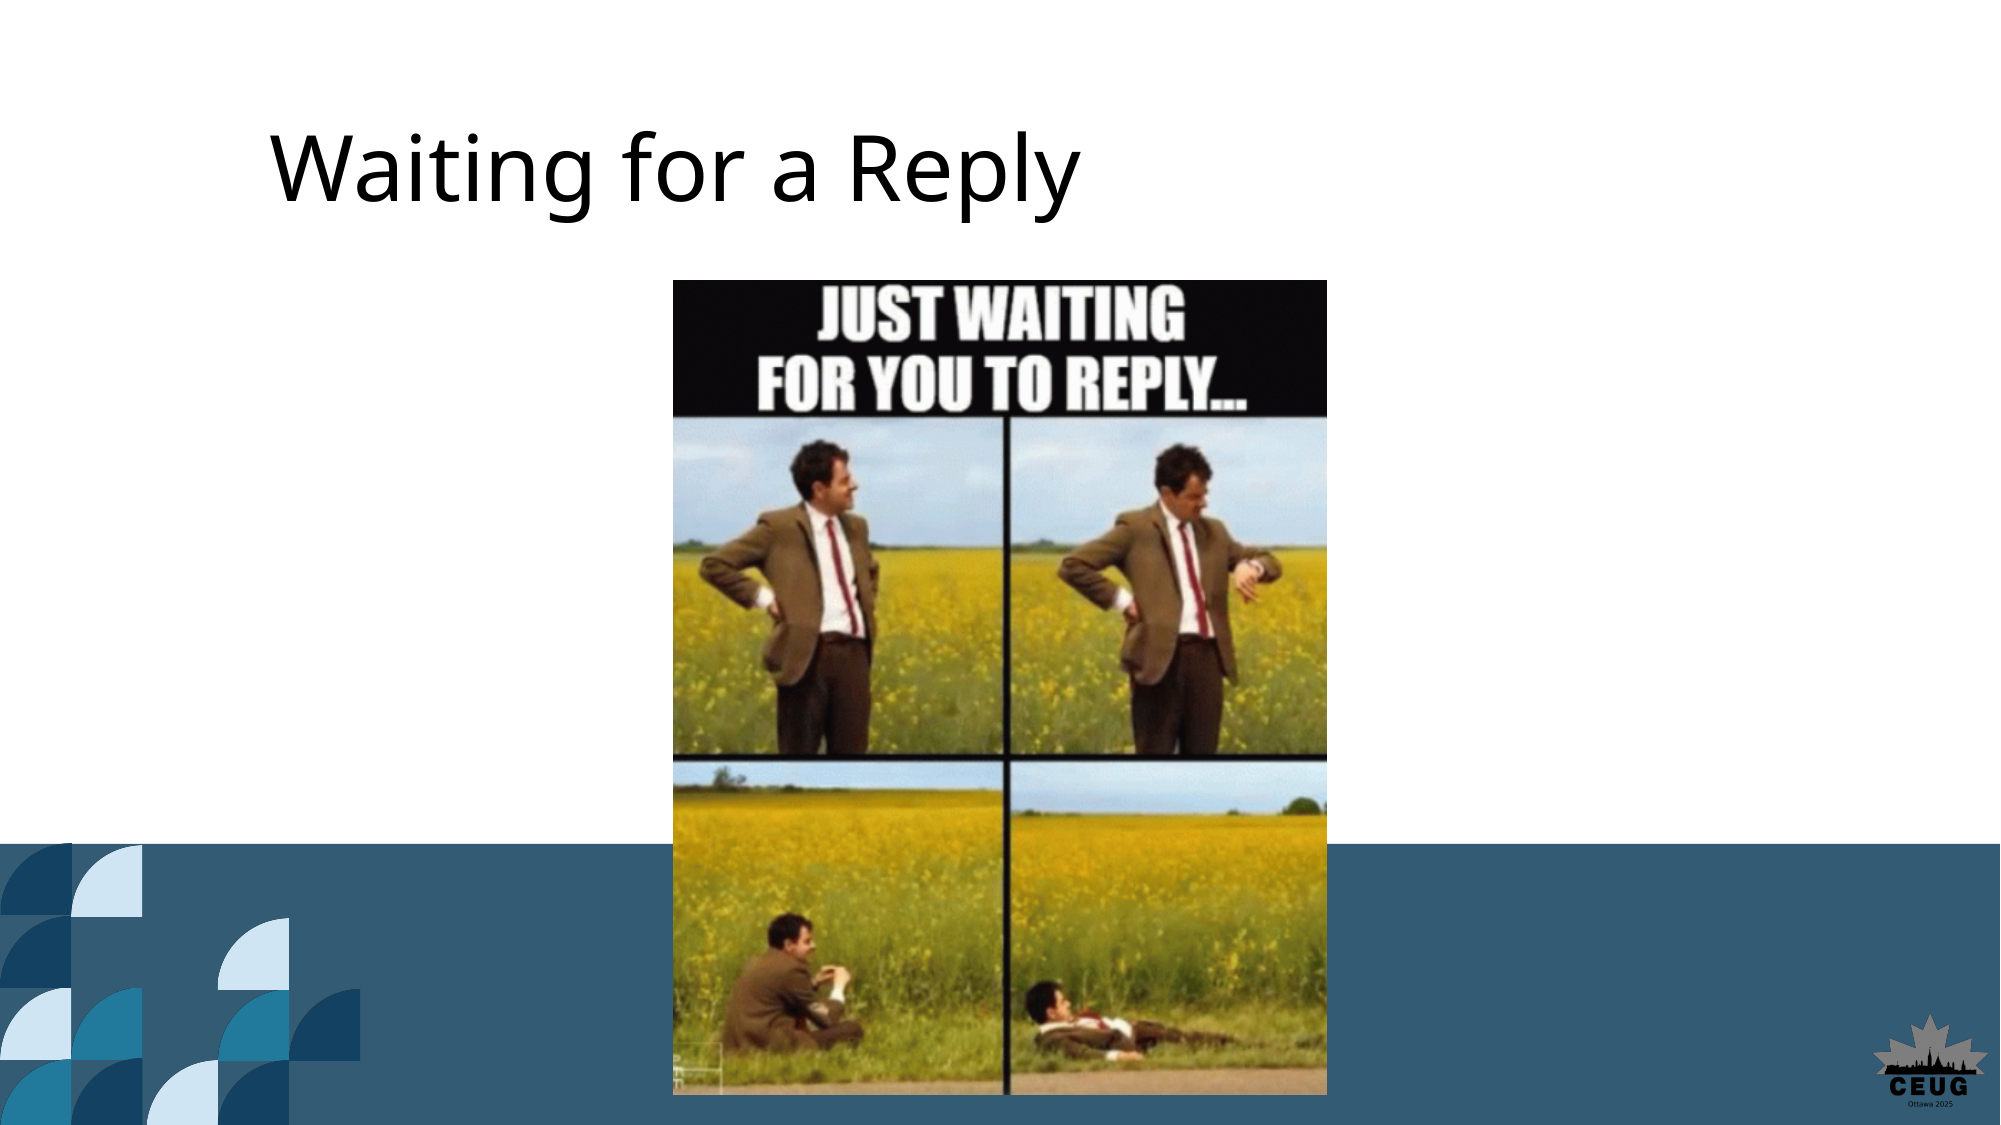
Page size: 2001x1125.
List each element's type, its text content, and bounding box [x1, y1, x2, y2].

picture [0, 843, 143, 1125]
picture [1872, 1013, 1989, 1110]
picture [673, 280, 1327, 1095]
title Waiting for a Reply [74, 63, 1278, 281]
picture [146, 918, 361, 1125]
